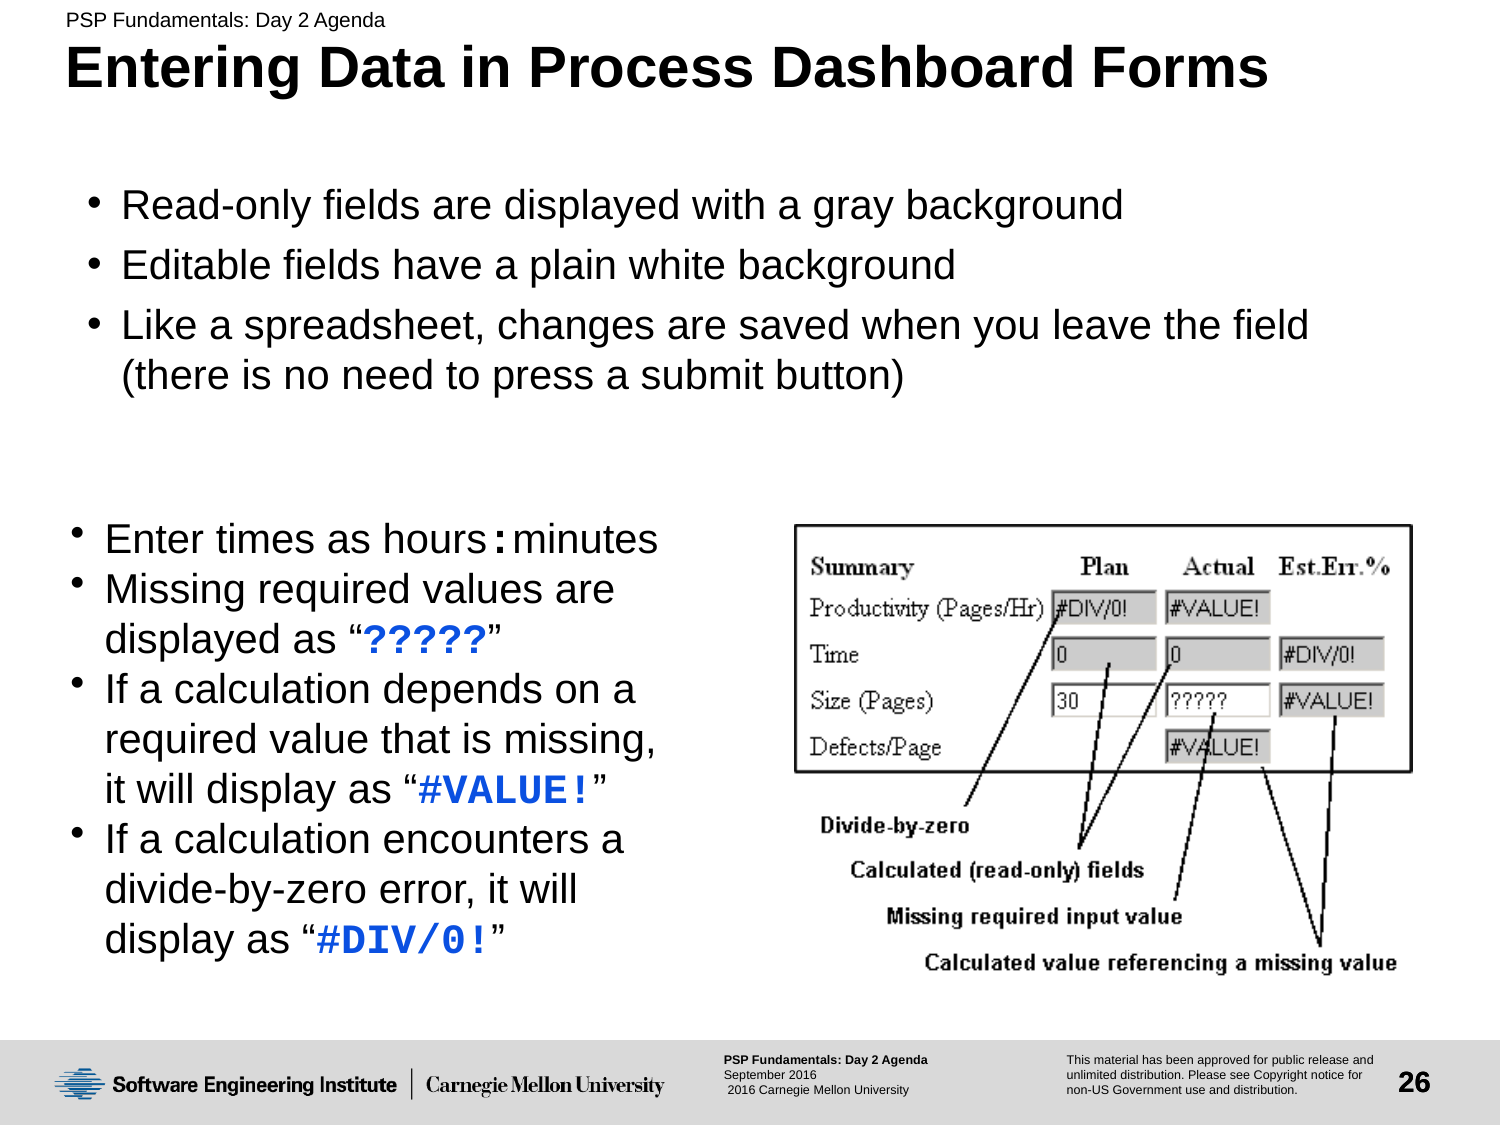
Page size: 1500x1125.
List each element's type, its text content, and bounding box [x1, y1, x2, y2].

picture [46, 1061, 673, 1104]
list Read-only fields are displayed with a gray background Editable fields have a plain white background Like a spreadsheet, changes are saved when you leave the field (there is no need to press a submit button) [65, 177, 1431, 1000]
picture [794, 524, 1413, 1002]
text_box Enter times as hours:minutes Missing required values are displayed as “?????” If a calculation depends on a required value that is missing, it will display as “#VALUE!” If a calculation encounters a divide-by-zero error, it will display as “#DIV/0!” [49, 512, 675, 1064]
title Entering Data in Process Dashboard Forms [65, 37, 1430, 148]
